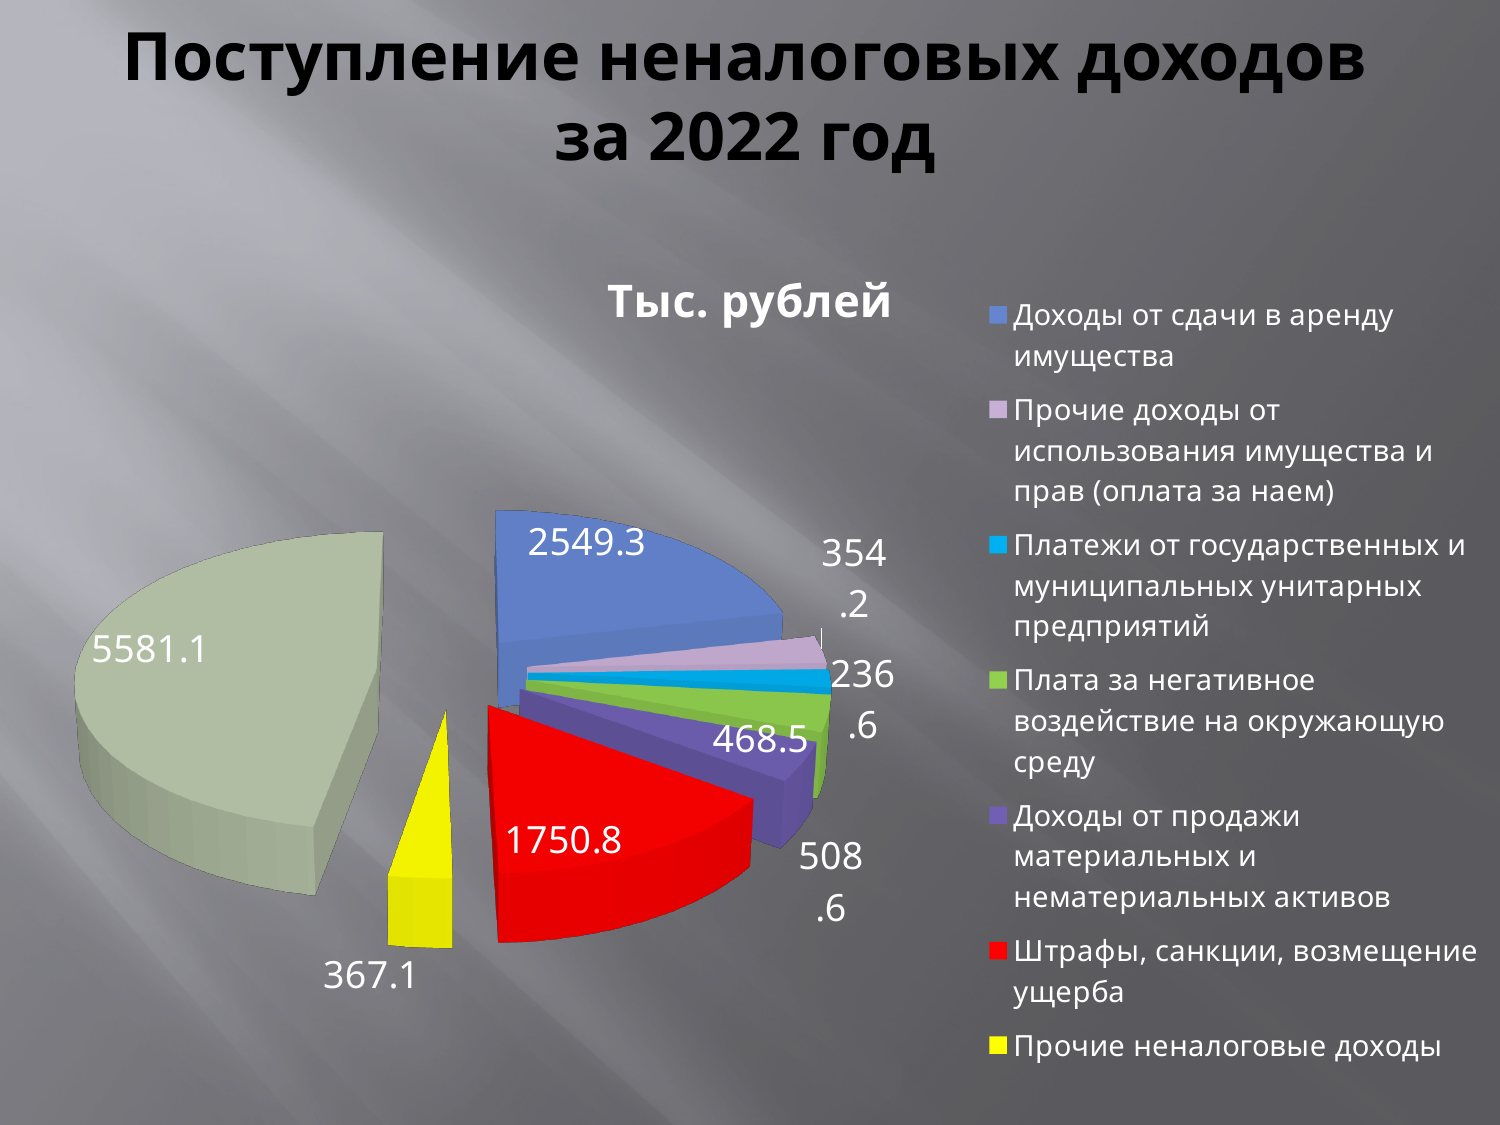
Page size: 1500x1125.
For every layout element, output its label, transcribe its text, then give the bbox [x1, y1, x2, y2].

title Поступление неналоговых доходов за 2022 год [70, 0, 1421, 188]
chart [0, 228, 1500, 1125]
